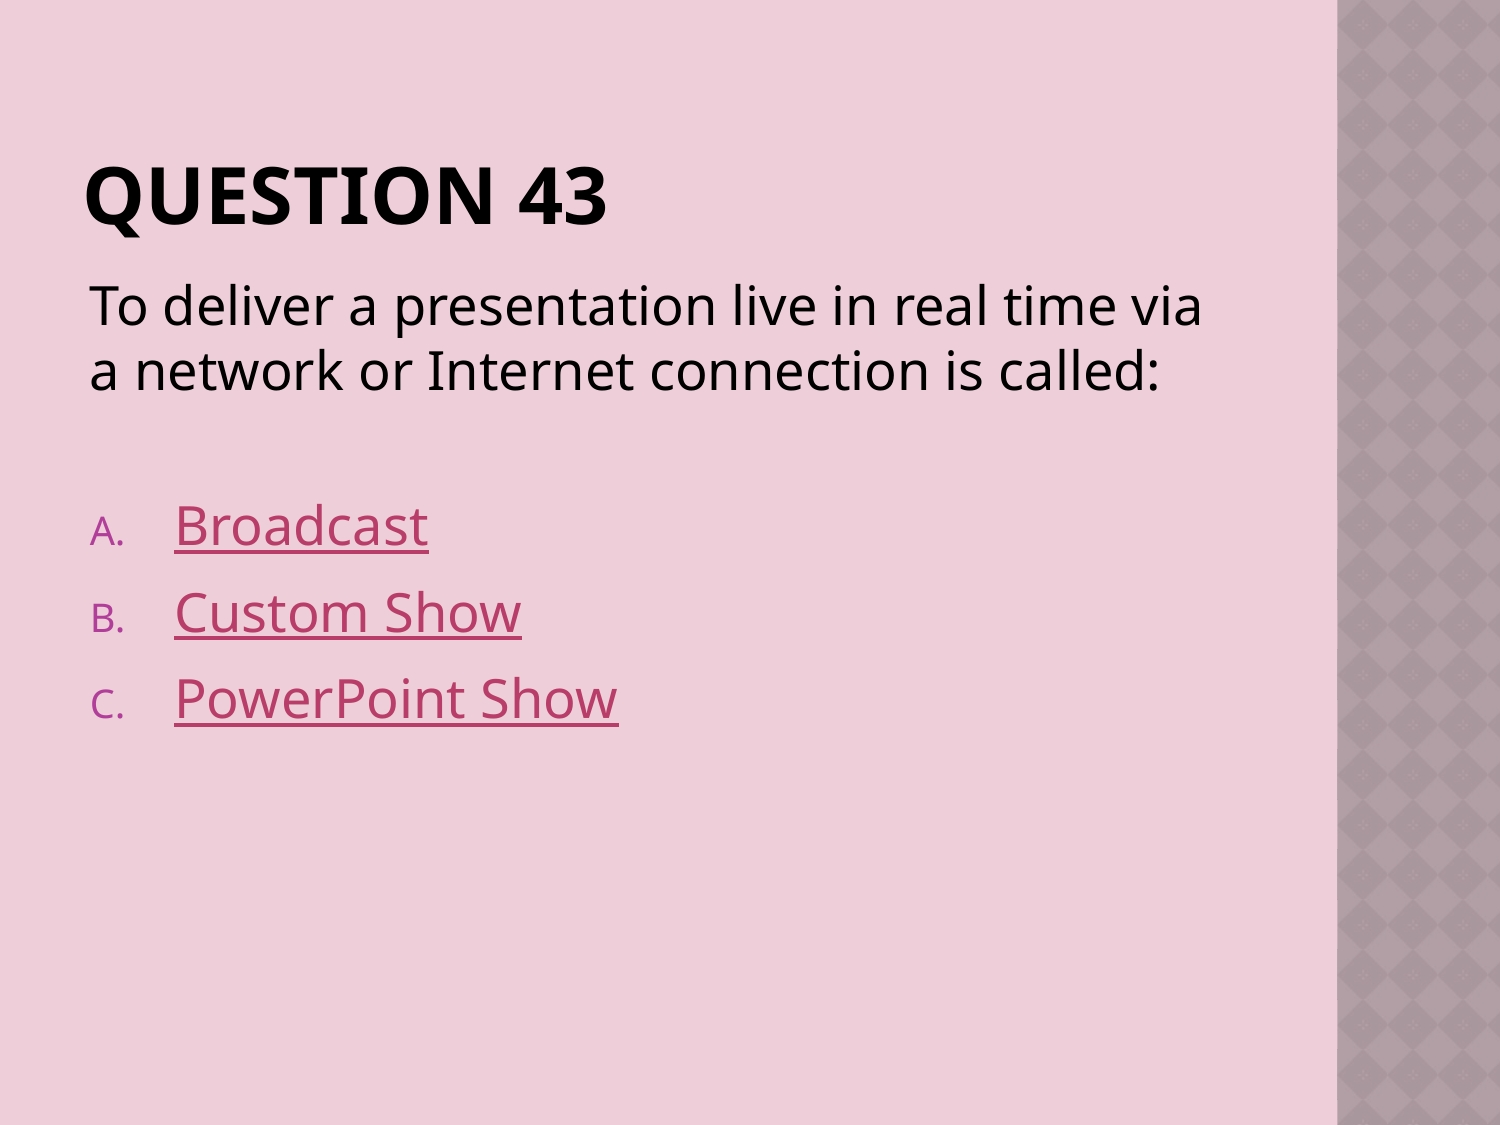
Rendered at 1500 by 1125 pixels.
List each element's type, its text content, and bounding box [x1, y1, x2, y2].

title Question 43 [75, 52, 1263, 240]
list To deliver a presentation live in real time via a network or Internet connection is called: Broadcast Custom Show PowerPoint Show [75, 264, 1263, 1059]
